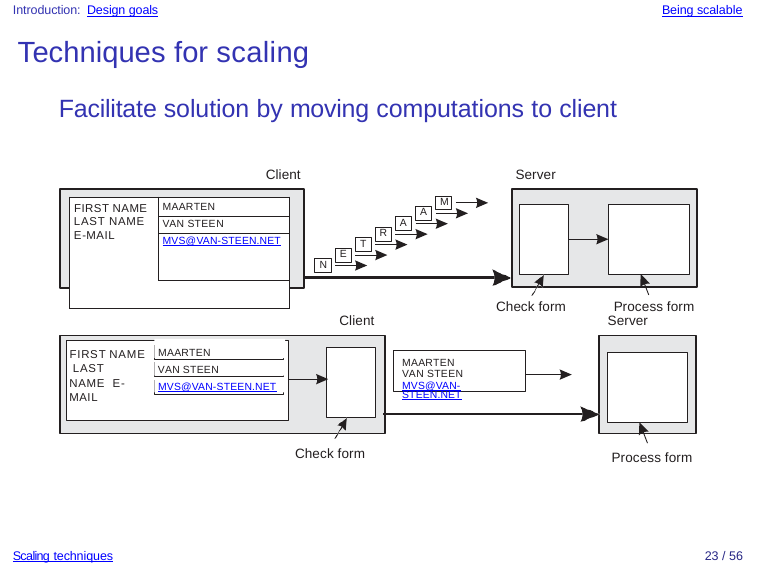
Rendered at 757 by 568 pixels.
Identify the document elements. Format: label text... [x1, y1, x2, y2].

text_box Process form Server [601, 303, 698, 329]
text_box Being scalable [660, 0, 745, 18]
text_box Client [337, 309, 377, 329]
text_box Check form [494, 304, 569, 315]
text_box Process form [609, 452, 696, 466]
text_box Client [263, 163, 304, 182]
slide_number 23 / 56 [698, 546, 745, 568]
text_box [58, 188, 699, 296]
text_box Introduction: Design goals [10, 0, 163, 18]
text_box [525, 369, 573, 381]
table_cell [70, 304, 289, 308]
text_box Techniques for scaling Facilitate solution by moving computations to client [15, 30, 620, 123]
text_box Server [513, 163, 559, 182]
text_box Scaling techniques [10, 546, 120, 563]
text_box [58, 334, 698, 444]
text_box Check form [293, 452, 368, 461]
